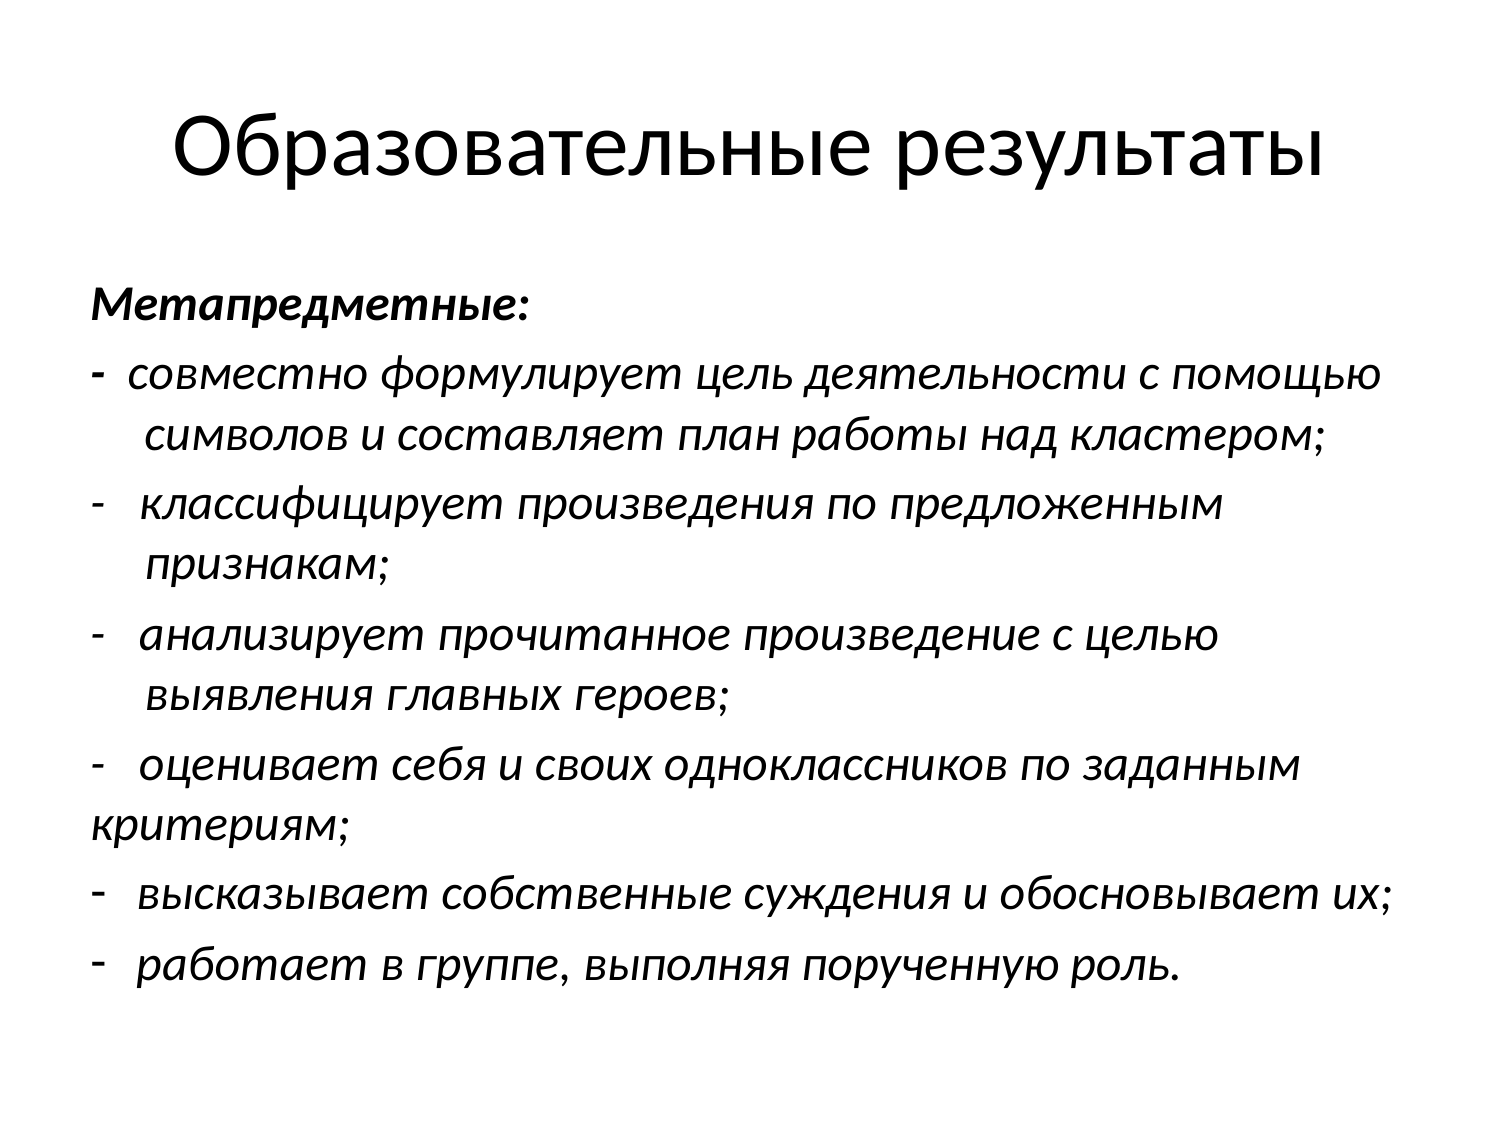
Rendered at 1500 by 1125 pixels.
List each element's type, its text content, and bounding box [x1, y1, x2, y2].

title Образовательные результаты [75, 45, 1425, 233]
list Метапредметные: - совместно формулирует цель деятельности с помощью символов и составляет план работы над кластером; - классифицирует произведения по предложенным признакам; - анализирует прочитанное произведение с целью выявления главных героев; - оценивает себя и своих одноклассников по заданным критериям; высказывает собственные суждения и обосновывает их; работает в группе, выполняя порученную роль. [75, 262, 1425, 1032]
